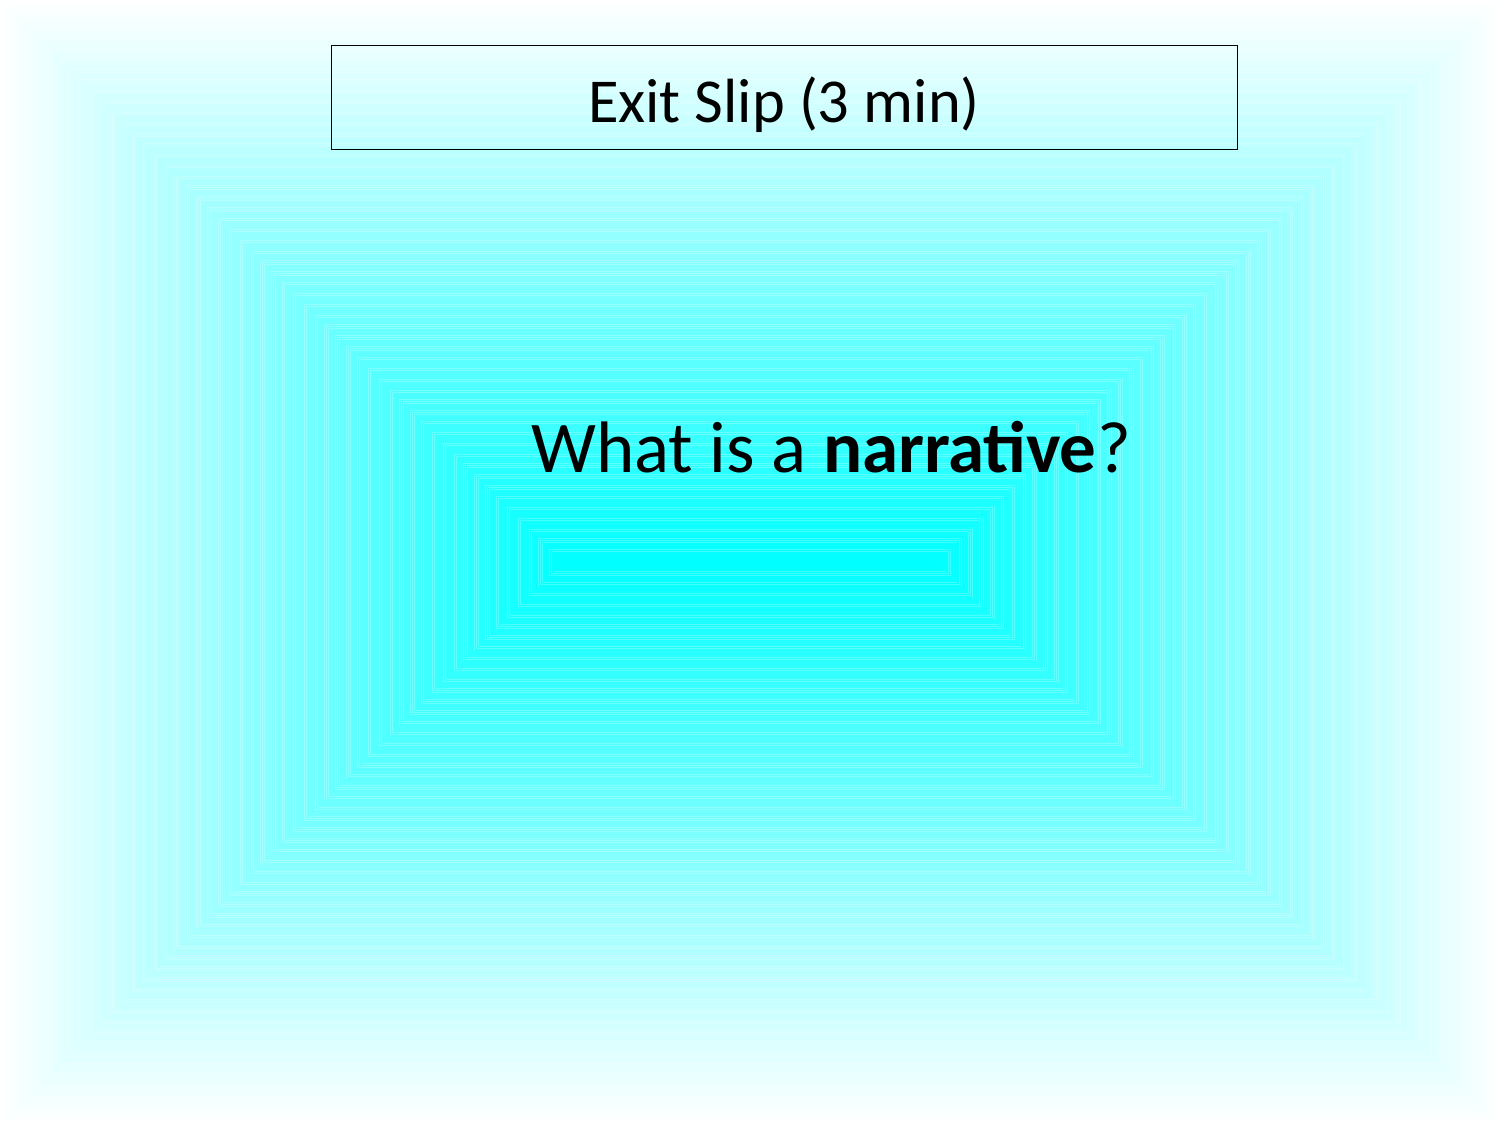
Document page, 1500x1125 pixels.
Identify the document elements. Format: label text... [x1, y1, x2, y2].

text_box Exit Slip (3 min) [331, 45, 1238, 150]
list What is a narrative? [150, 187, 1363, 1063]
